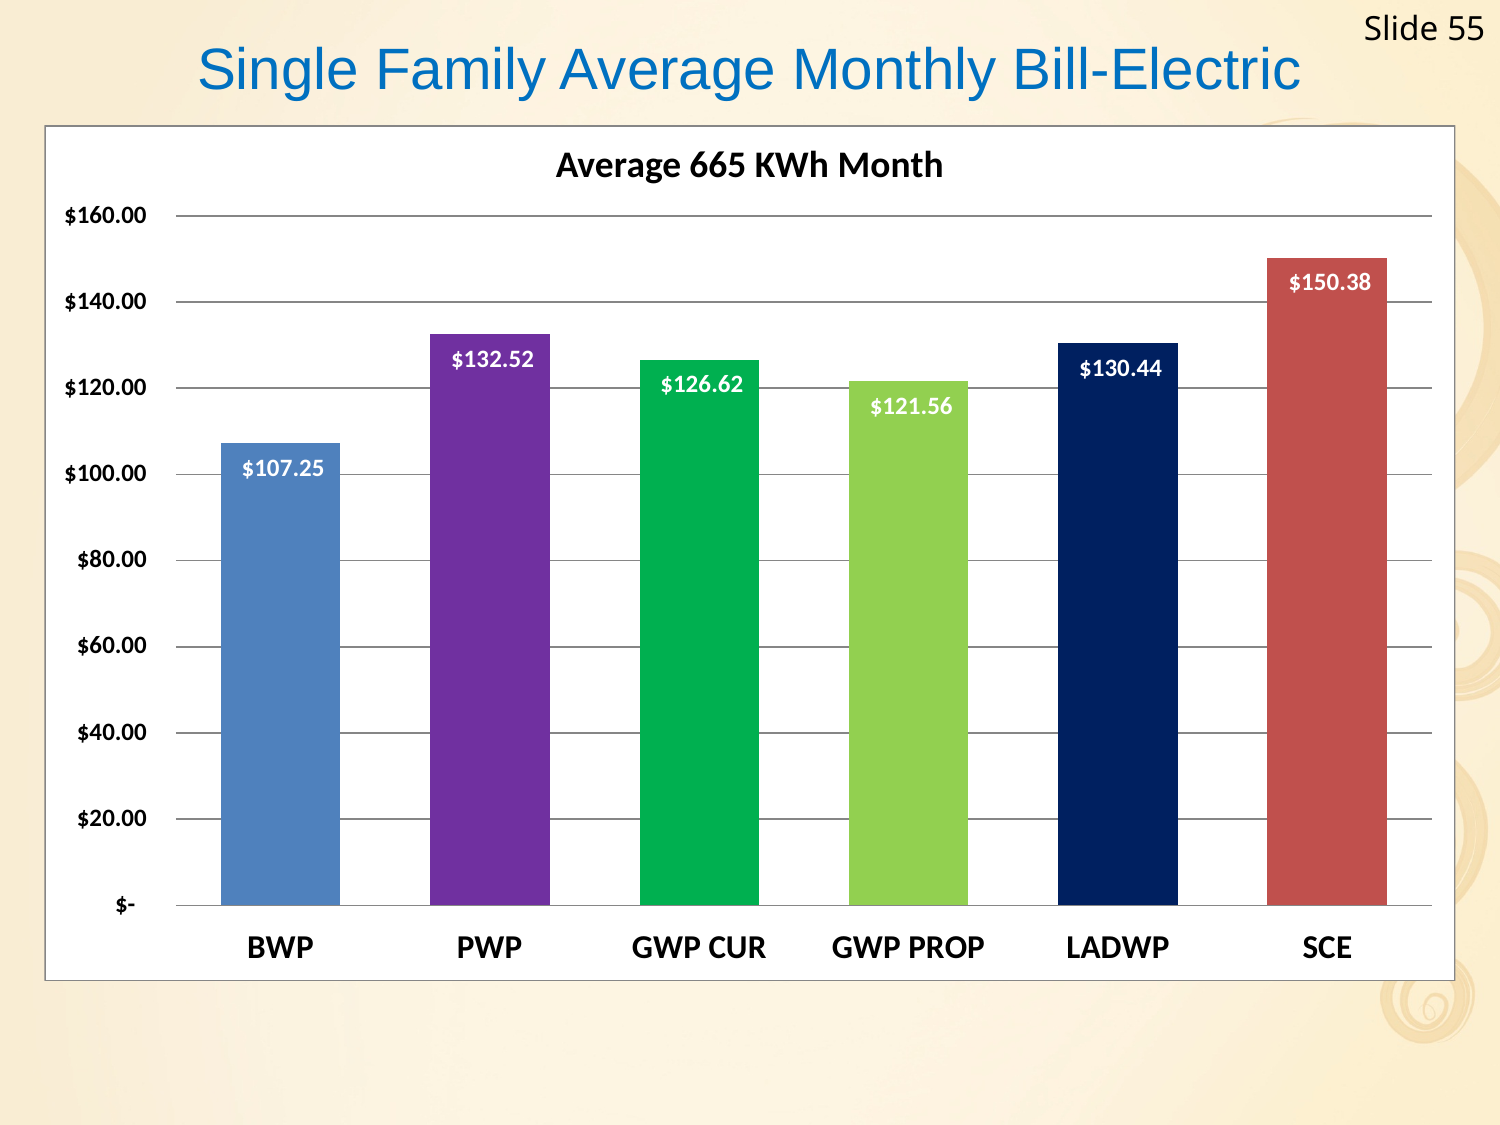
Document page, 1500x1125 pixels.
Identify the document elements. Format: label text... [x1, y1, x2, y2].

title Single Family Average Monthly Bill-Electric [75, 0, 1425, 123]
text_box Slide 55 [1149, 0, 1500, 75]
picture [0, 0, 1500, 1125]
